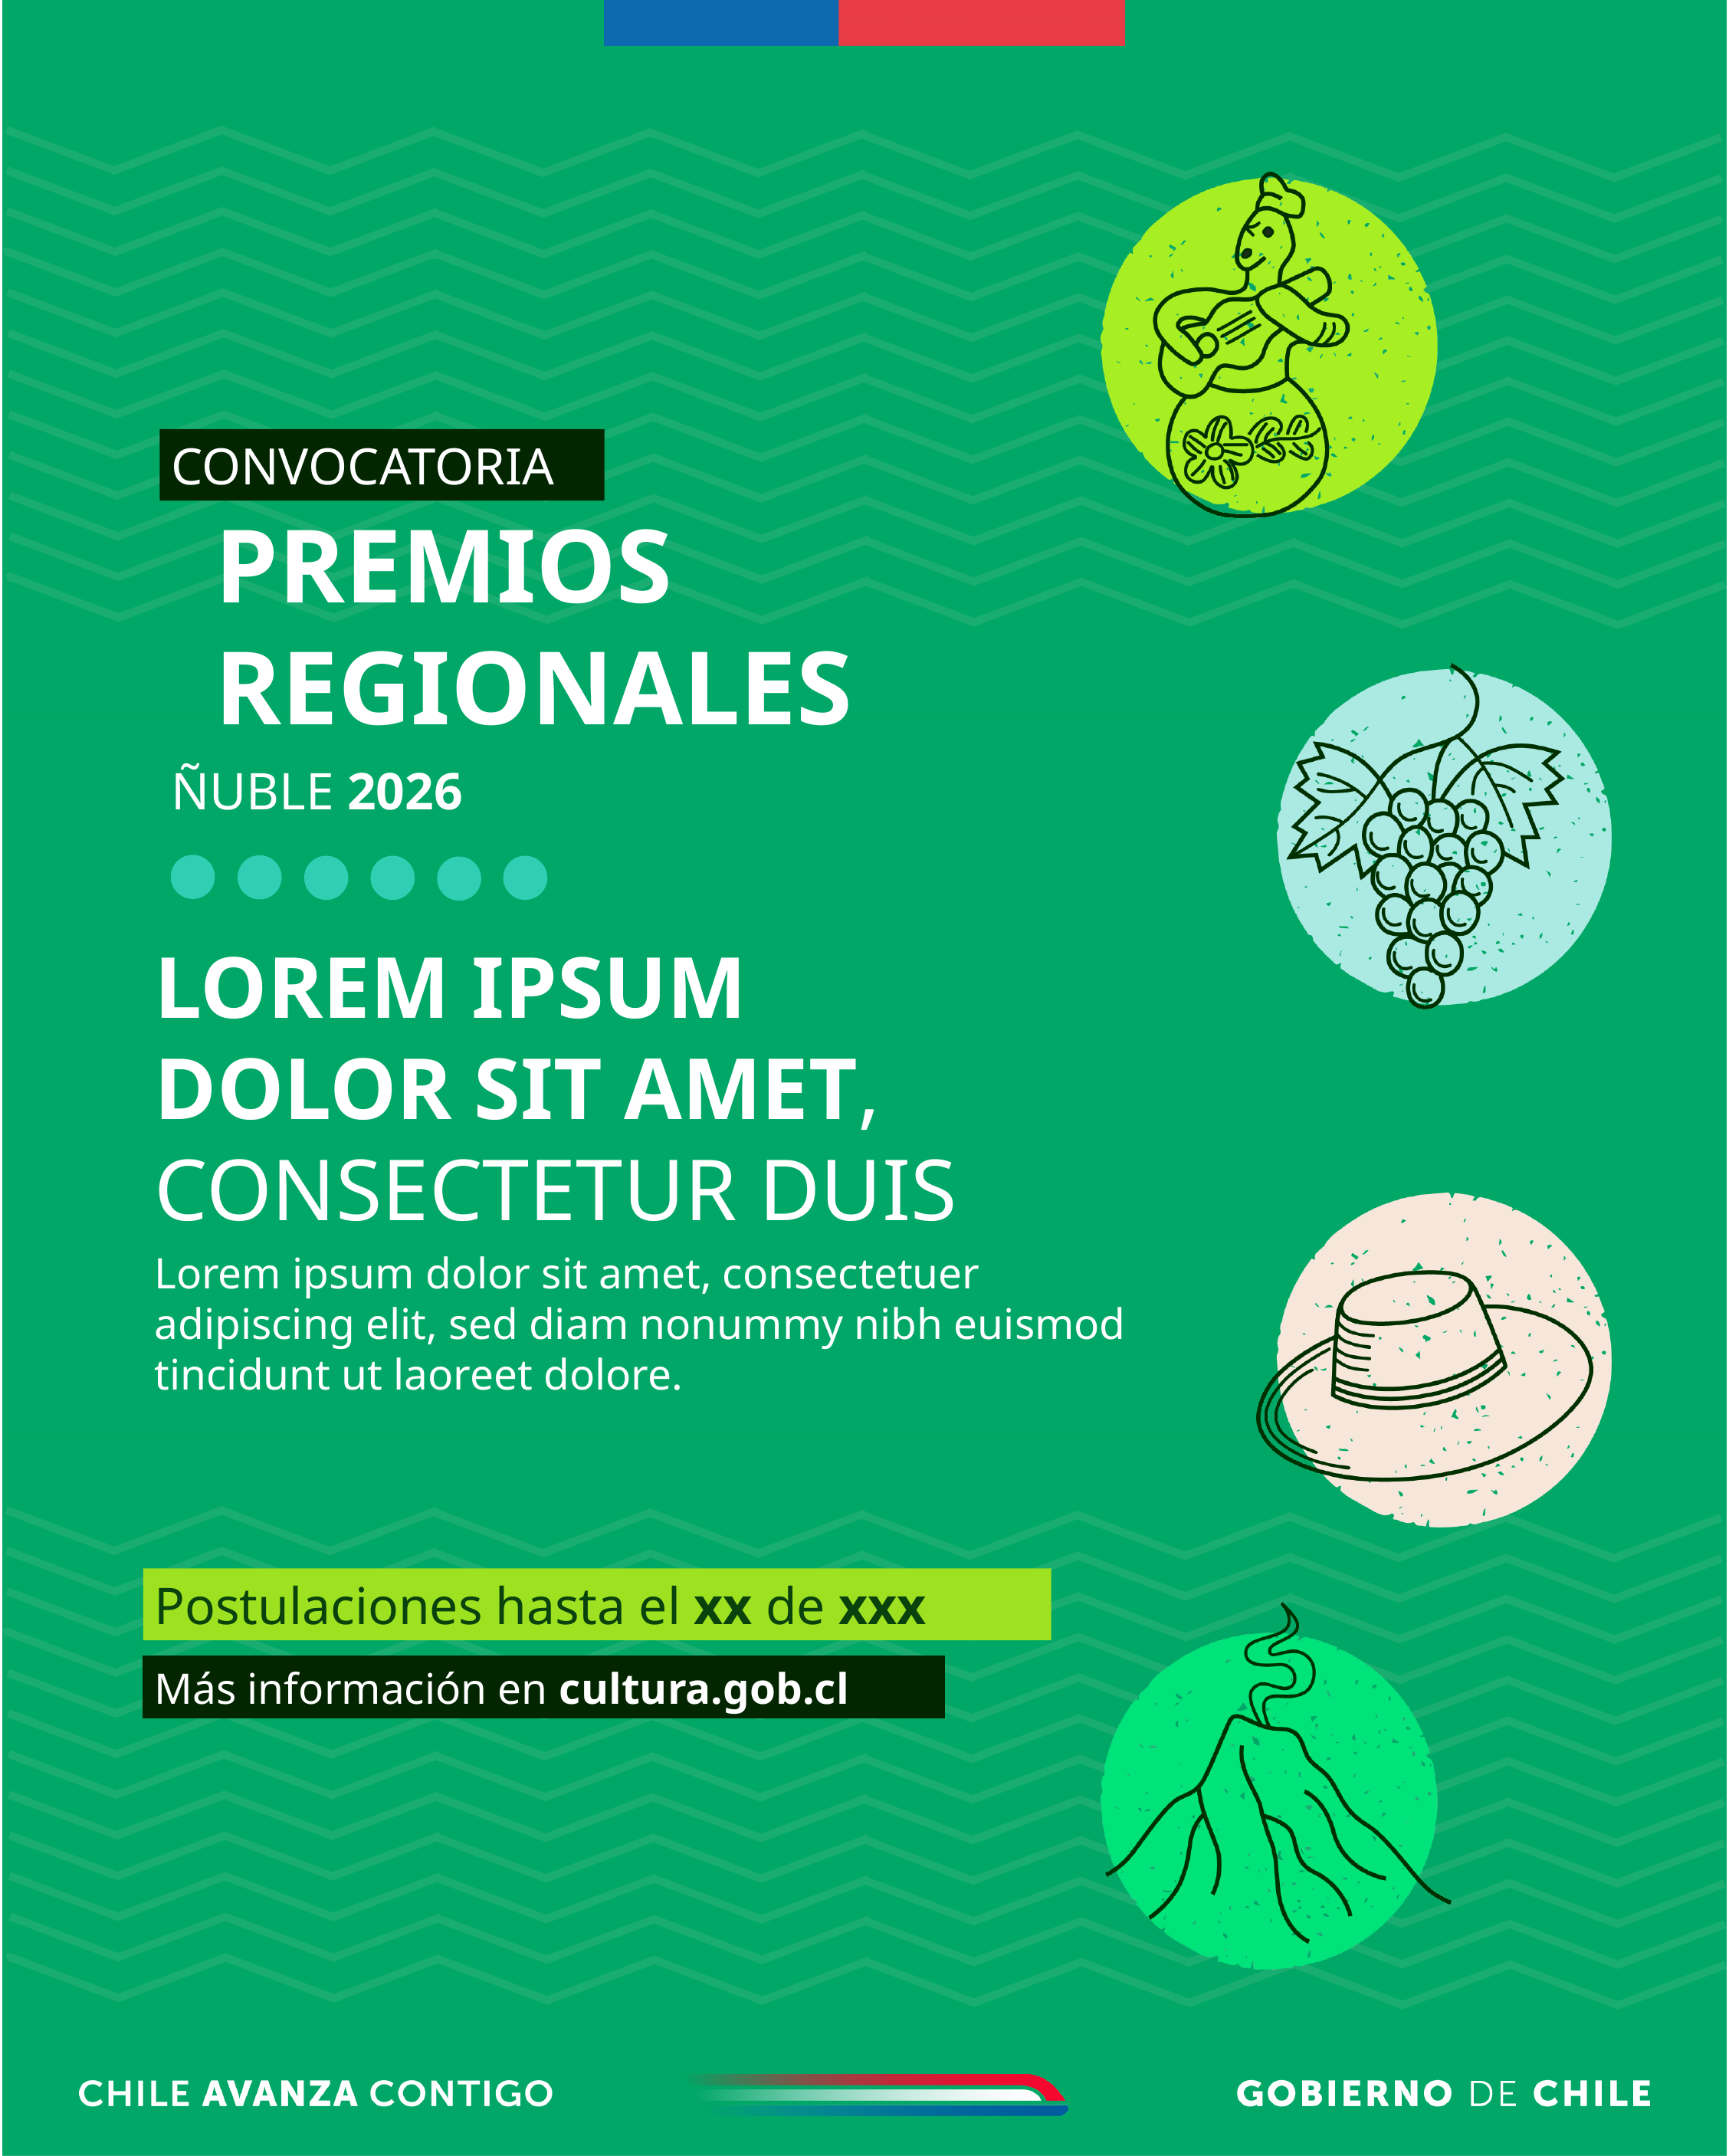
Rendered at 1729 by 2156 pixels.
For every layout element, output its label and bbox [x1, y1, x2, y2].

picture [2, 0, 1727, 2156]
text_box [1101, 172, 1612, 1970]
text_box [170, 855, 548, 901]
